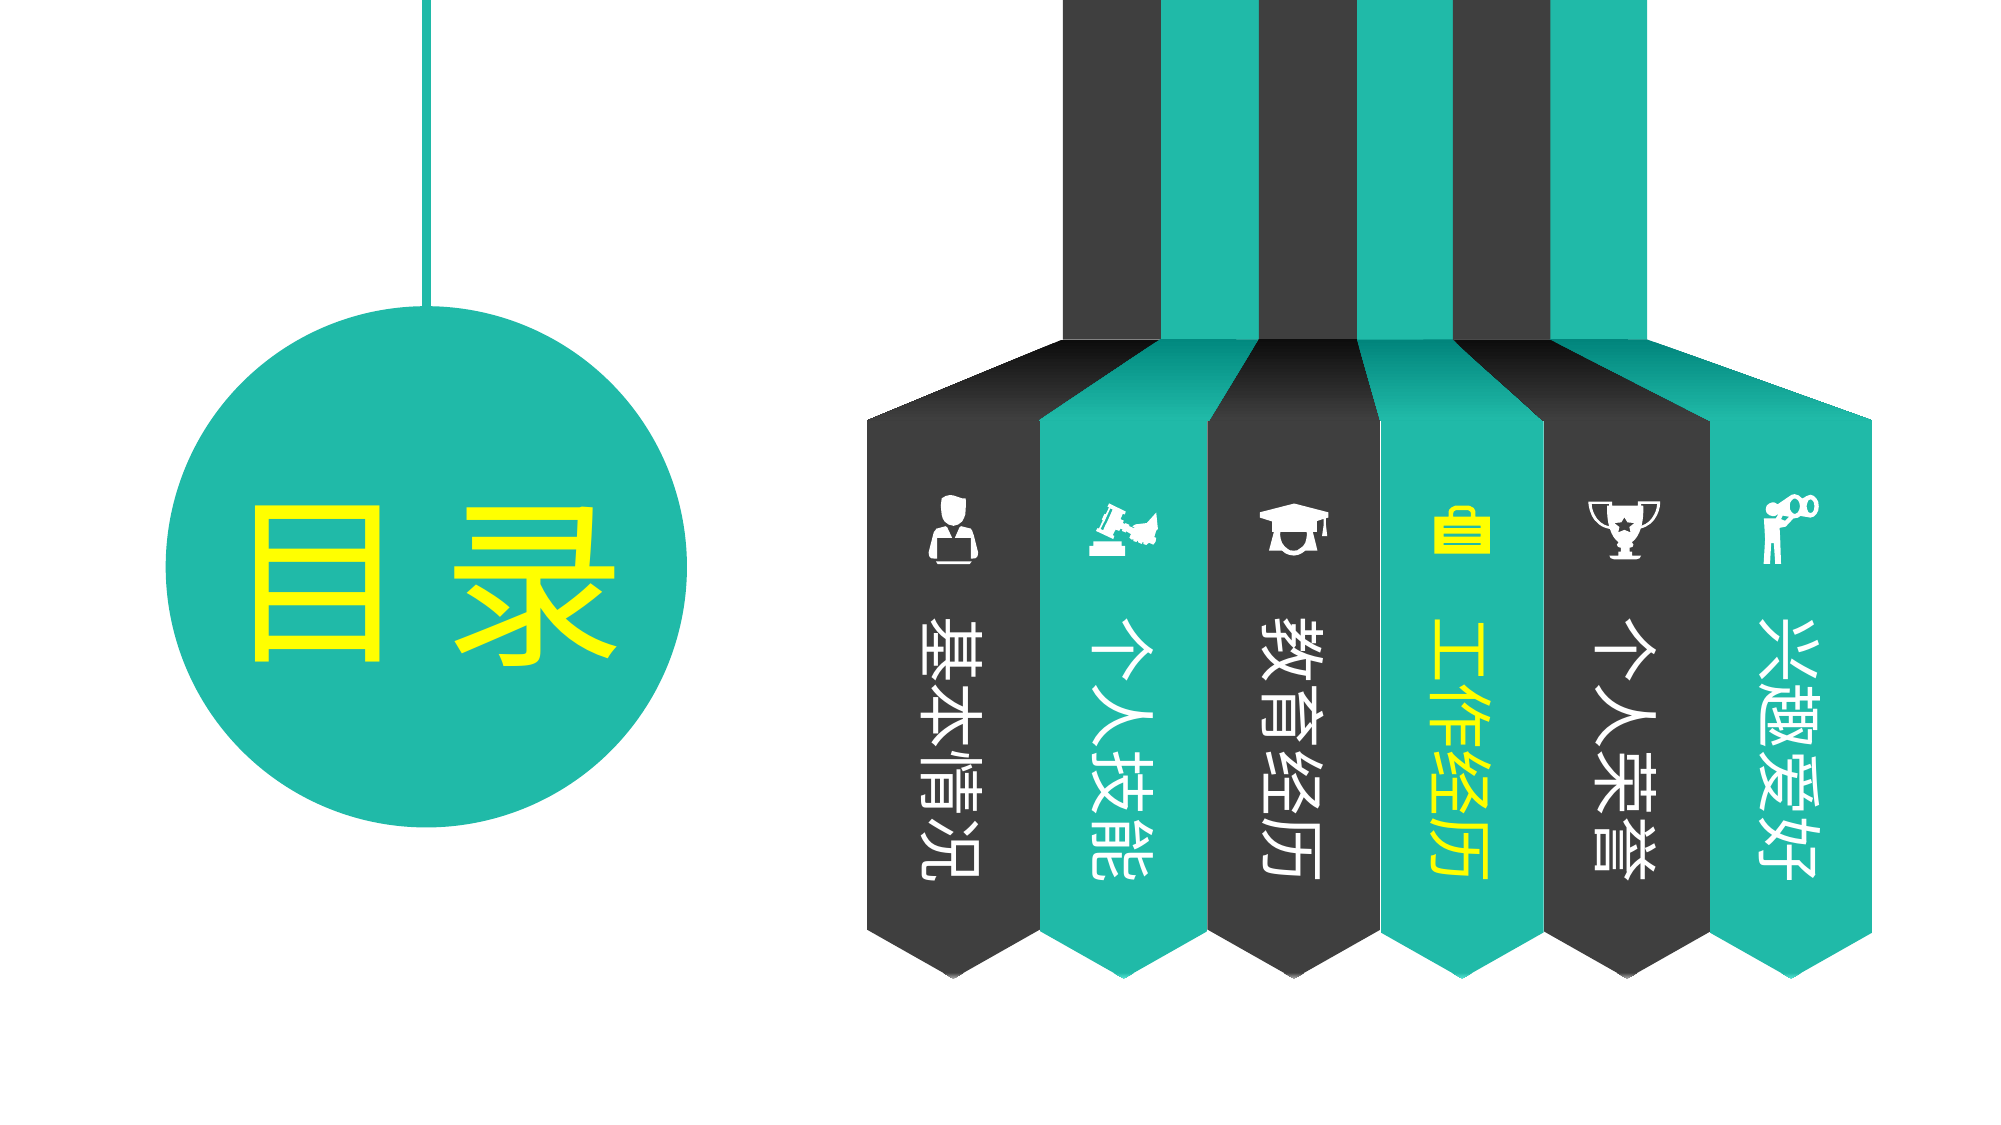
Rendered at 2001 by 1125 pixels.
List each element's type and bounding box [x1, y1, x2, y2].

text_box [866, 0, 1873, 979]
text_box [166, 0, 686, 827]
